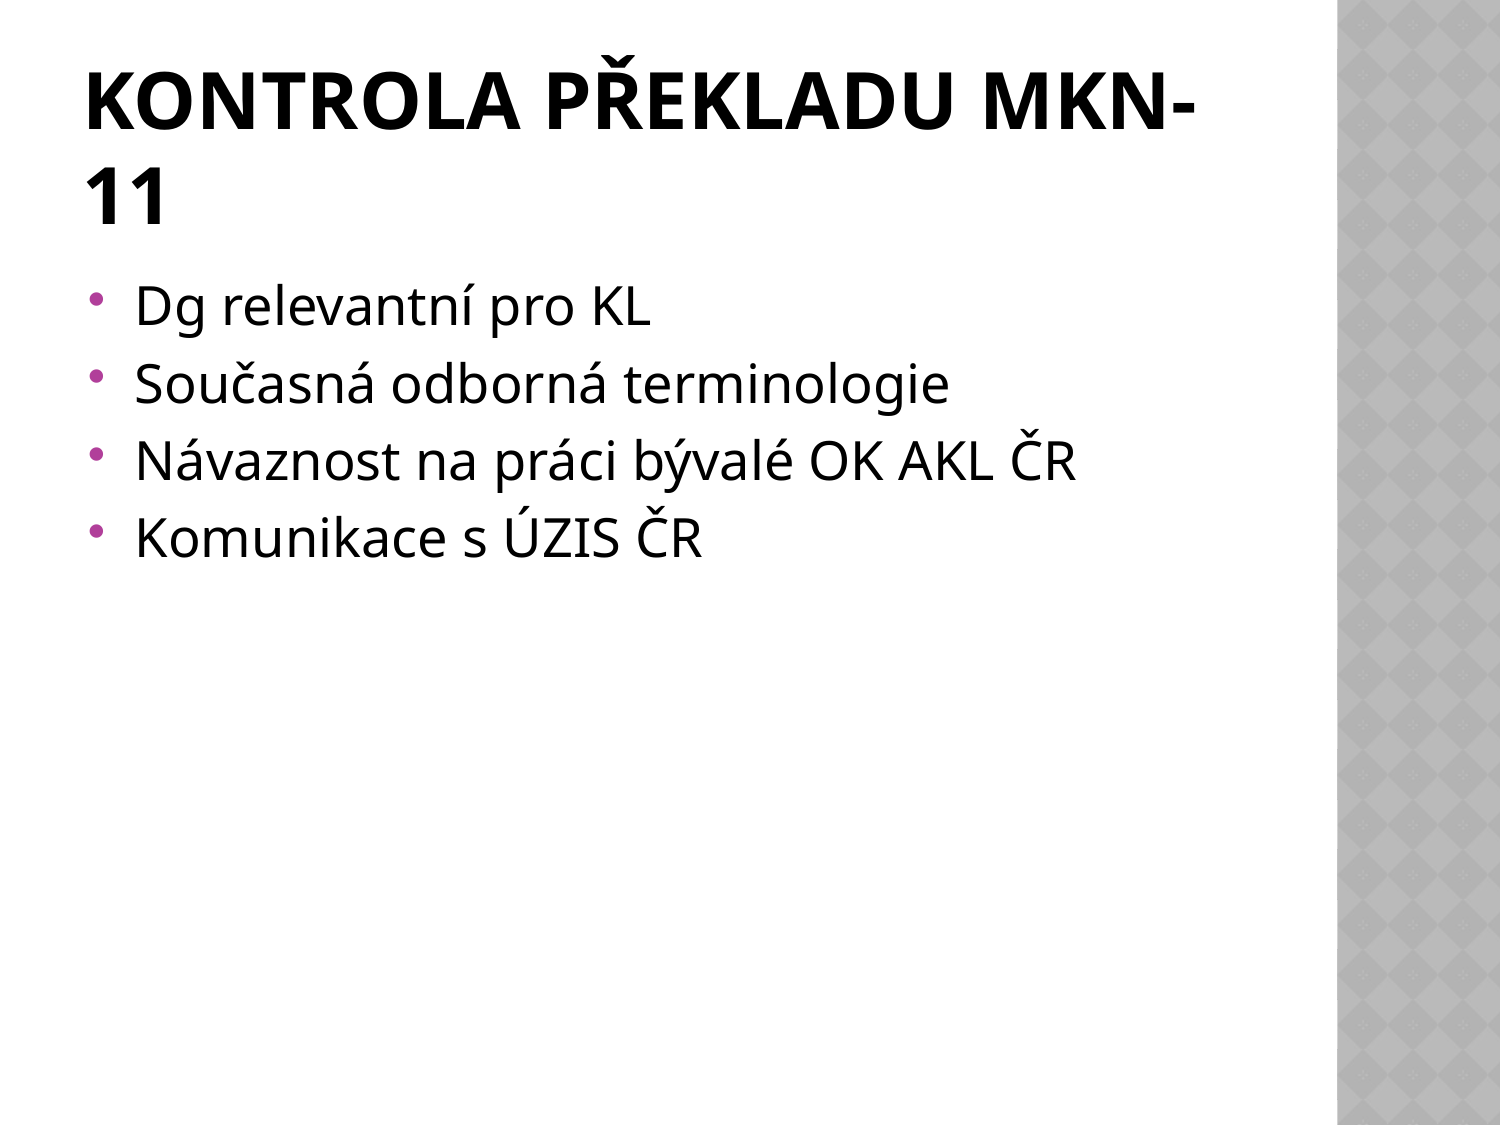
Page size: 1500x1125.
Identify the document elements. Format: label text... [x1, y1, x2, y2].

list Dg relevantní pro KL Současná odborná terminologie Návaznost na práci bývalé OK AKL ČR Komunikace s ÚZIS ČR [75, 264, 1263, 1059]
title Kontrola překladu mkn-11 [75, 52, 1263, 240]
